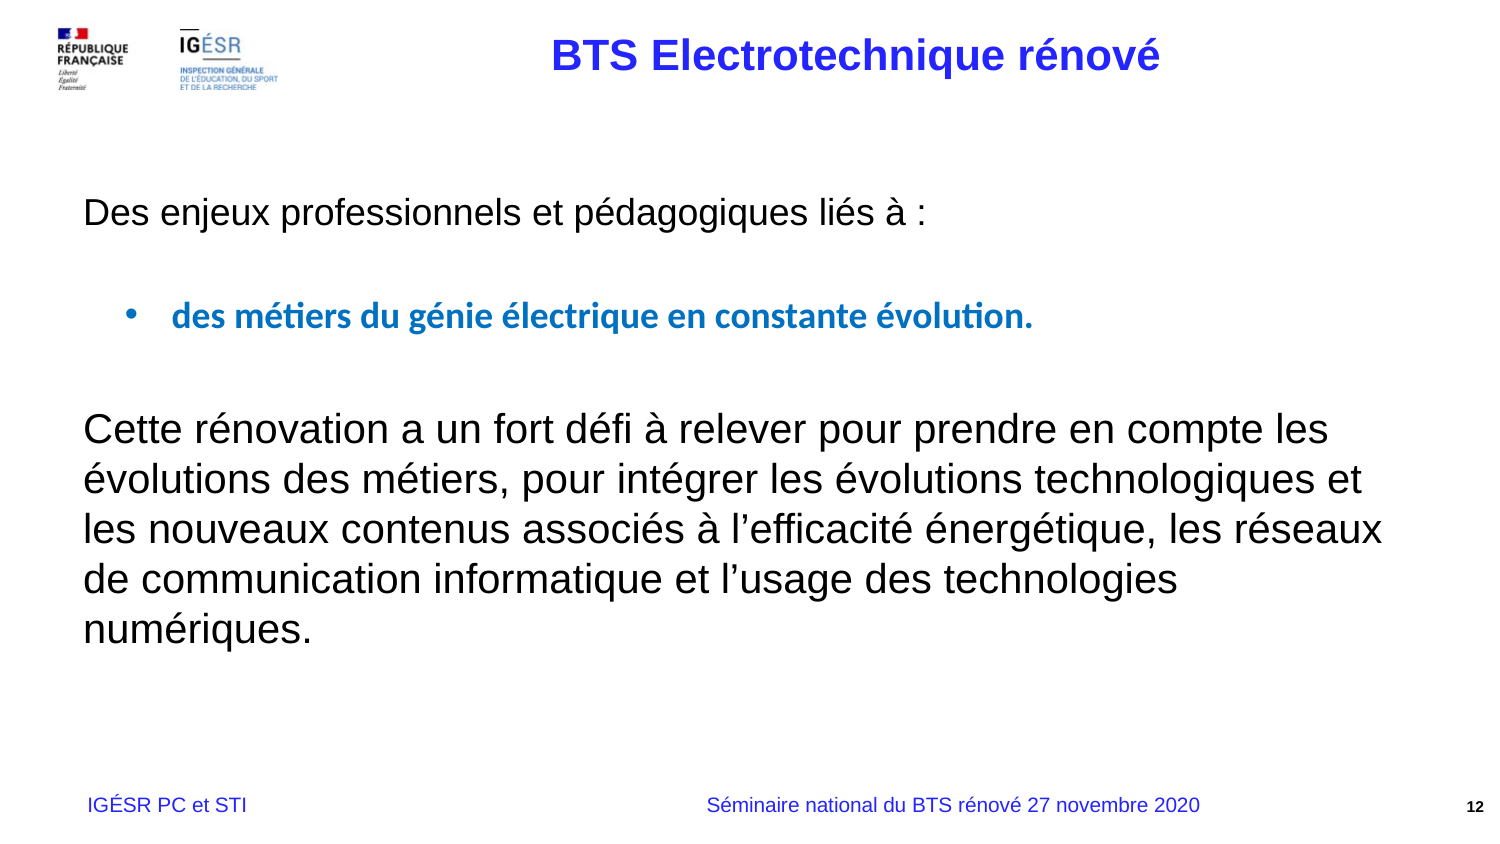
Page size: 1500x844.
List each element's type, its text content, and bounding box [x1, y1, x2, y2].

subtitle Des enjeux professionnels et pédagogiques liés à : des métiers du génie électrique en constante évolution. Cette rénovation a un fort défi à relever pour prendre en compte les évolutions des métiers, pour intégrer les évolutions technologiques et les nouveaux contenus associés à l’efficacité énergétique, les réseaux de communication informatique et l’usage des technologies numériques. [83, 188, 1418, 703]
slide_number 12 [1262, 776, 1484, 836]
title BTS Electrotechnique rénové [550, 32, 1362, 93]
picture [47, 17, 139, 101]
picture [180, 29, 278, 90]
